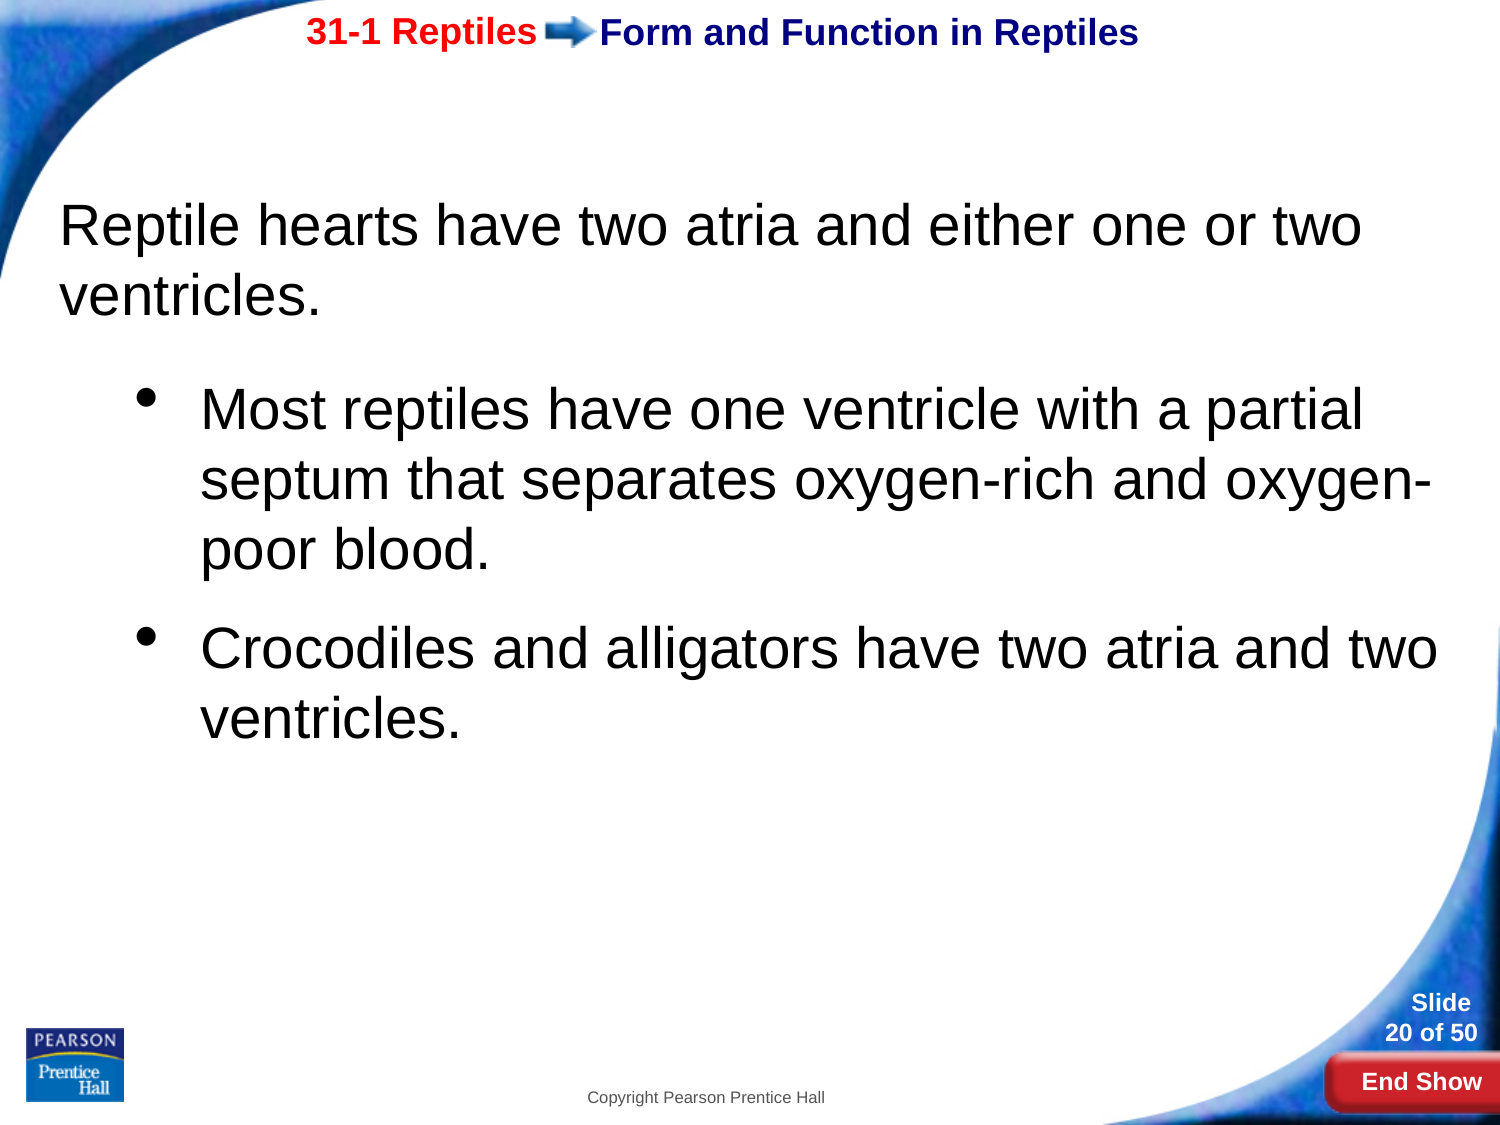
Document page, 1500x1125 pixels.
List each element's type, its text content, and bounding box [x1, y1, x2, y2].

footer Copyright Pearson Prentice Hall [468, 1078, 945, 1105]
picture [0, 0, 1500, 1125]
list Reptile hearts have two atria and either one or two ventricles. Most reptiles have one ventricle with a partial septum that separates oxygen-rich and oxygen-poor blood. Crocodiles and alligators have two atria and two ventricles. [44, 179, 1463, 976]
title Form and Function in Reptiles [584, 0, 1254, 76]
